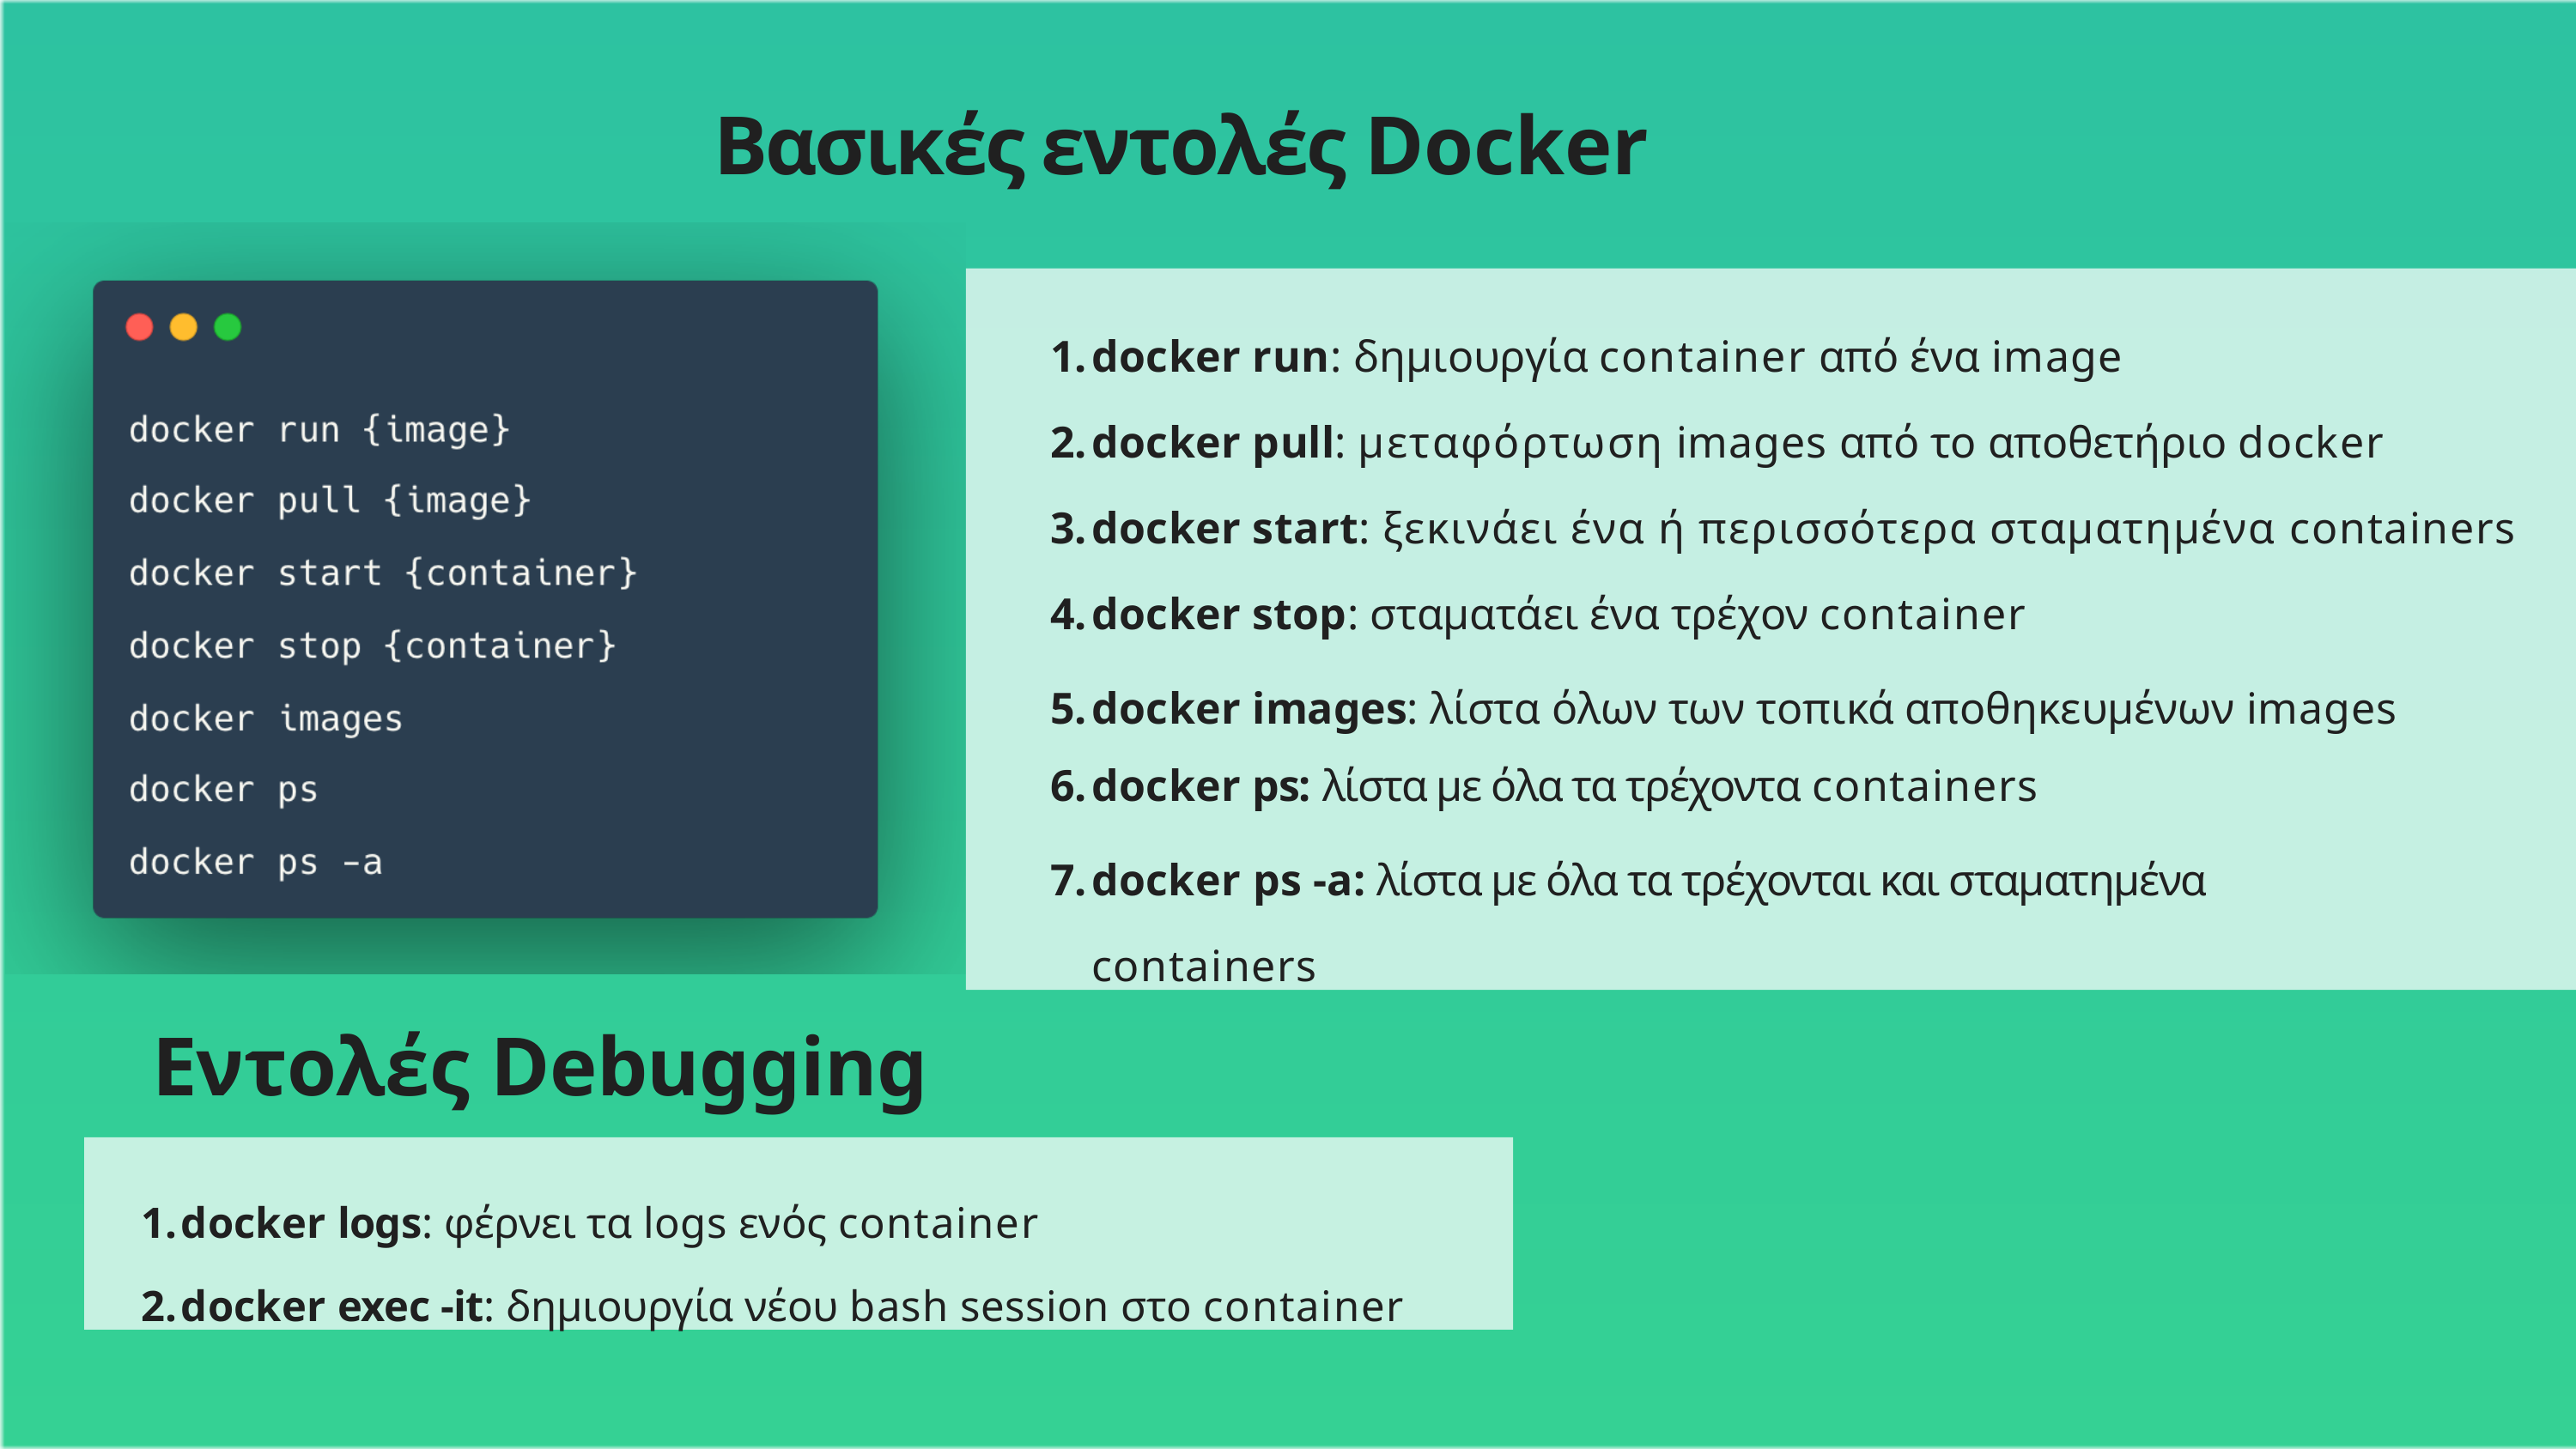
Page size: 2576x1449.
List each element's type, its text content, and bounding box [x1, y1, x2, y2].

text_box docker run: δημιουργία container από ένα image docker pull: μεταφόρτωση images από το αποθετήριο docker docker start: ξεκινάει ένα ή περισσότερα σταματημένα containers docker stop: σταματάει ένα τρέχον container docker images: λίστα όλων των τοπικά αποθηκευμένων images docker ps: λίστα με όλα τα τρέχοντα containers docker ps -a: λίστα με όλα τα τρέχονται και σταματημένα containers [965, 268, 2576, 991]
picture [0, 0, 2576, 1449]
text_box docker logs: φέρνει τα logs ενός container docker exec -it: δημιουργία νέου bash session στο container [84, 1137, 1514, 1330]
title Βασικές εντολές Docker [712, 92, 1784, 268]
text_box Εντολές Debugging [149, 1013, 1063, 1112]
